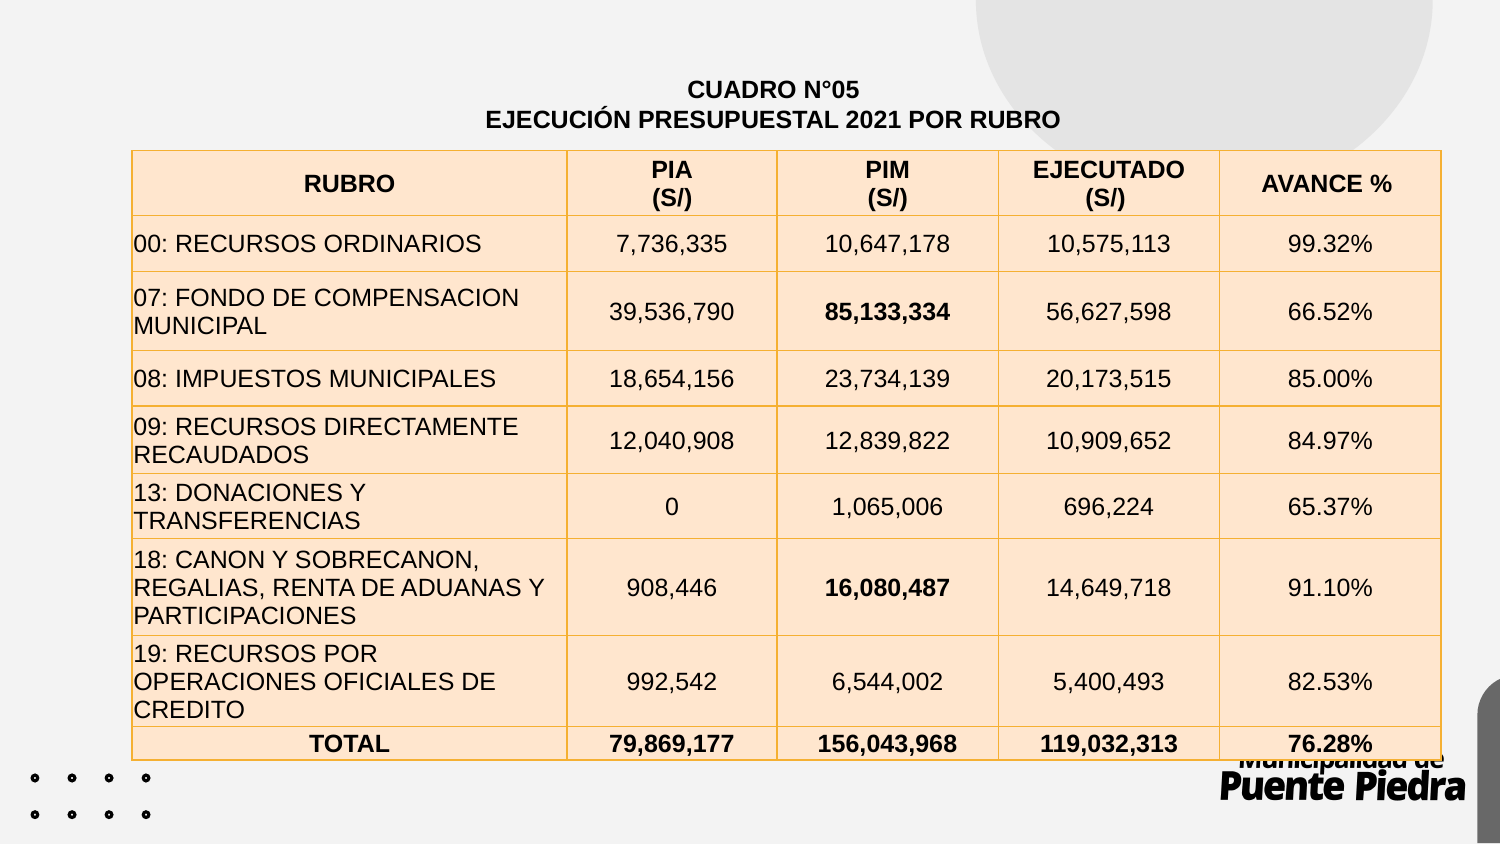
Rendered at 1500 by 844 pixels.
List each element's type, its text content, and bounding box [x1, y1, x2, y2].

table_cell 76.28% [1220, 727, 1440, 759]
table_cell 08: IMPUESTOS MUNICIPALES [133, 351, 566, 405]
table_cell 79,869,177 [568, 727, 776, 759]
table_cell 1,065,006 [778, 474, 998, 538]
text_box CUADRO N°05 EJECUCIÓN PRESUPUESTAL 2021 POR RUBRO [372, 66, 1175, 141]
table_cell 12,040,908 [568, 407, 776, 473]
table_cell 39,536,790 [568, 272, 776, 350]
table_cell 992,542 [568, 636, 776, 726]
table_cell 99.32% [1220, 216, 1440, 271]
table_header AVANCE % [1220, 151, 1440, 215]
table_cell 12,839,822 [778, 407, 998, 473]
table_cell 10,647,178 [778, 216, 998, 271]
table_cell 18: CANON Y SOBRECANON, REGALIAS, RENTA DE ADUANAS Y PARTICIPACIONES [133, 539, 566, 635]
table_header EJECUTADO (S/) [999, 151, 1219, 215]
table_cell 85,133,334 [778, 272, 998, 350]
table_cell 07: FONDO DE COMPENSACION MUNICIPAL [133, 272, 566, 350]
table_cell 19: RECURSOS POR OPERACIONES OFICIALES DE CREDITO [133, 636, 566, 726]
table_header RUBRO [133, 151, 566, 215]
table_cell 6,544,002 [778, 636, 998, 726]
table_cell 85.00% [1220, 351, 1440, 405]
table_header PIA (S/) [568, 151, 776, 215]
table_cell 119,032,313 [999, 727, 1219, 759]
table_cell 66.52% [1220, 272, 1440, 350]
table_cell 18,654,156 [568, 351, 776, 405]
table_cell 23,734,139 [778, 351, 998, 405]
table_cell 65.37% [1220, 474, 1440, 538]
table_cell 7,736,335 [568, 216, 776, 271]
table_cell 10,909,652 [999, 407, 1219, 473]
table_cell 0 [568, 474, 776, 538]
table_cell 13: DONACIONES Y TRANSFERENCIAS [133, 474, 566, 538]
table_cell 5,400,493 [999, 636, 1219, 726]
table_cell 14,649,718 [999, 539, 1219, 635]
table_cell 696,224 [999, 474, 1219, 538]
text_box [312, 46, 1187, 138]
table_cell 156,043,968 [778, 727, 998, 759]
table_cell 91.10% [1220, 539, 1440, 635]
table_cell 09: RECURSOS DIRECTAMENTE RECAUDADOS [133, 407, 566, 473]
table_cell 56,627,598 [999, 272, 1219, 350]
table_cell TOTAL [133, 727, 566, 759]
table_cell 84.97% [1220, 407, 1440, 473]
table_cell 20,173,515 [999, 351, 1219, 405]
table_header PIM (S/) [778, 151, 998, 215]
picture [1187, 719, 1485, 833]
table_cell 908,446 [568, 539, 776, 635]
table_cell 10,575,113 [999, 216, 1219, 271]
table_cell 16,080,487 [778, 539, 998, 635]
table_cell 82.53% [1220, 636, 1440, 726]
table_cell 00: RECURSOS ORDINARIOS [133, 216, 566, 271]
